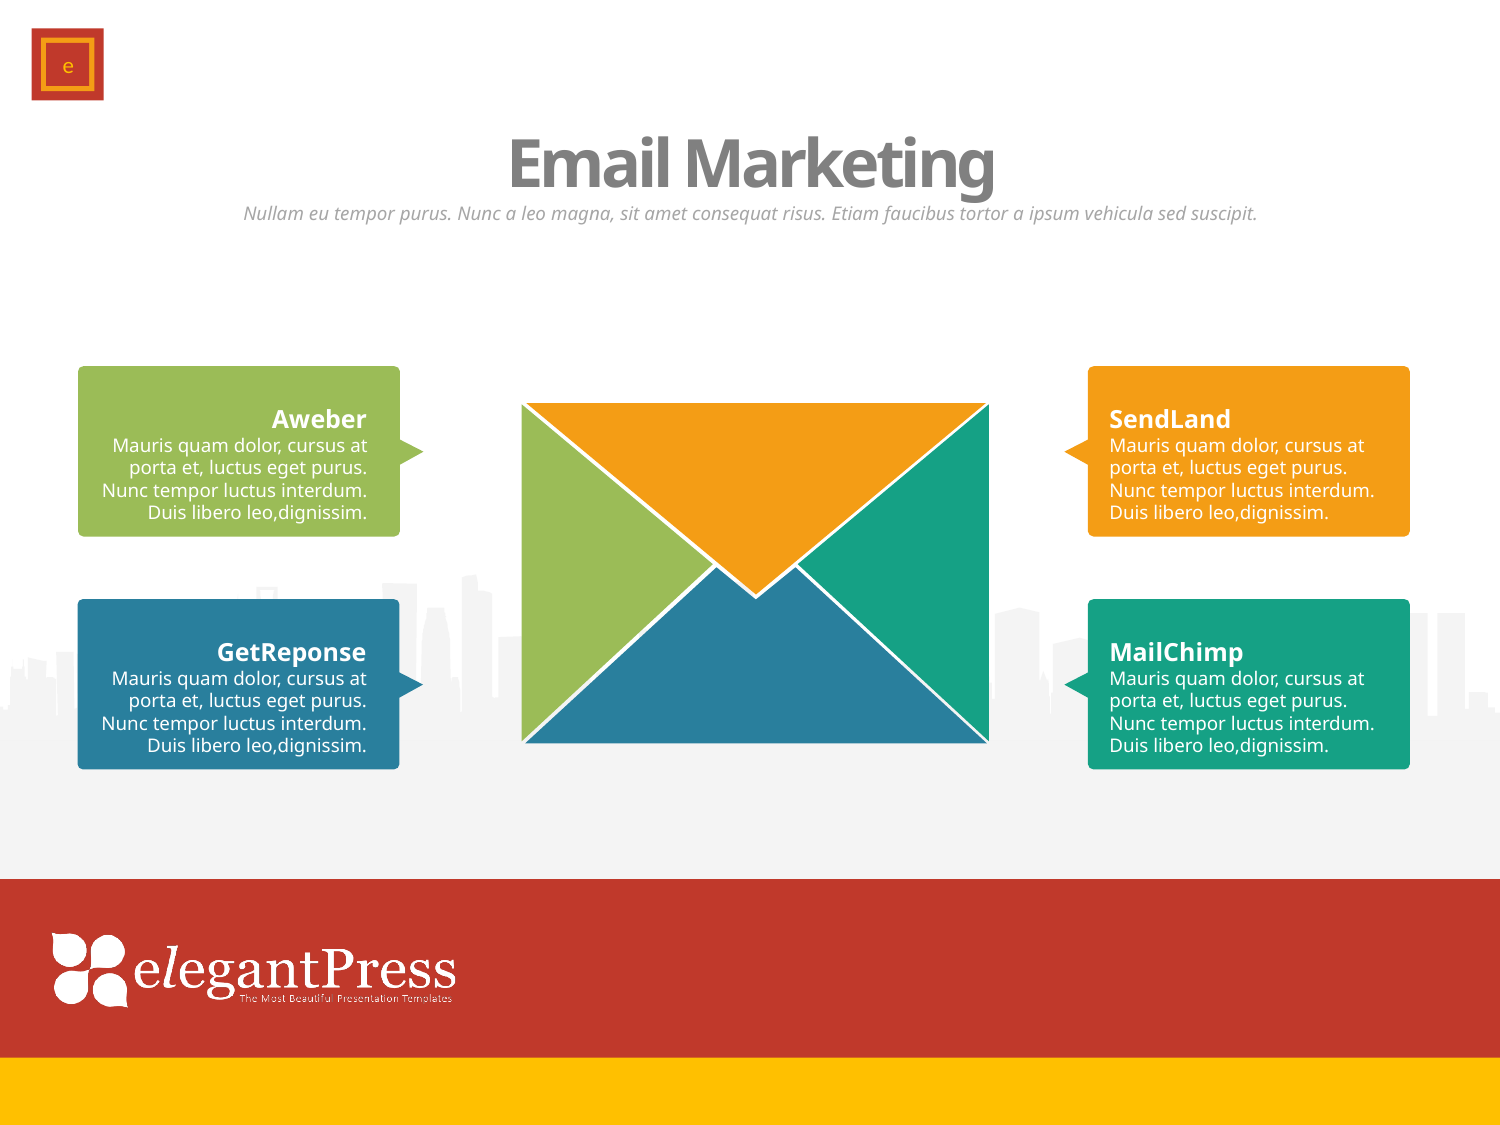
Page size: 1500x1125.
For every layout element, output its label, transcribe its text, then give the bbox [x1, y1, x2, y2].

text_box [521, 403, 989, 744]
text_box GetReponse Mauris quam dolor, cursus at porta et, luctus eget purus. Nunc tempor luctus interdum. Duis libero leo,dignissim. [77, 599, 424, 770]
text_box Email Marketing [499, 117, 1007, 198]
text_box Nullam eu tempor purus. Nunc a leo magna, sit amet consequat risus. Etiam faucibus tortor a ipsum vehicula sed suscipit. [92, 198, 1413, 229]
picture [43, 924, 460, 1018]
text_box Aweber Mauris quam dolor, cursus at porta et, luctus eget purus. Nunc tempor luctus interdum. Duis libero leo,dignissim. [78, 366, 424, 537]
text_box MailChimp Mauris quam dolor, cursus at porta et, luctus eget purus. Nunc tempor luctus interdum. Duis libero leo,dignissim. [1064, 599, 1410, 770]
text_box SendLand Mauris quam dolor, cursus at porta et, luctus eget purus. Nunc tempor luctus interdum. Duis libero leo,dignissim. [1064, 366, 1410, 537]
